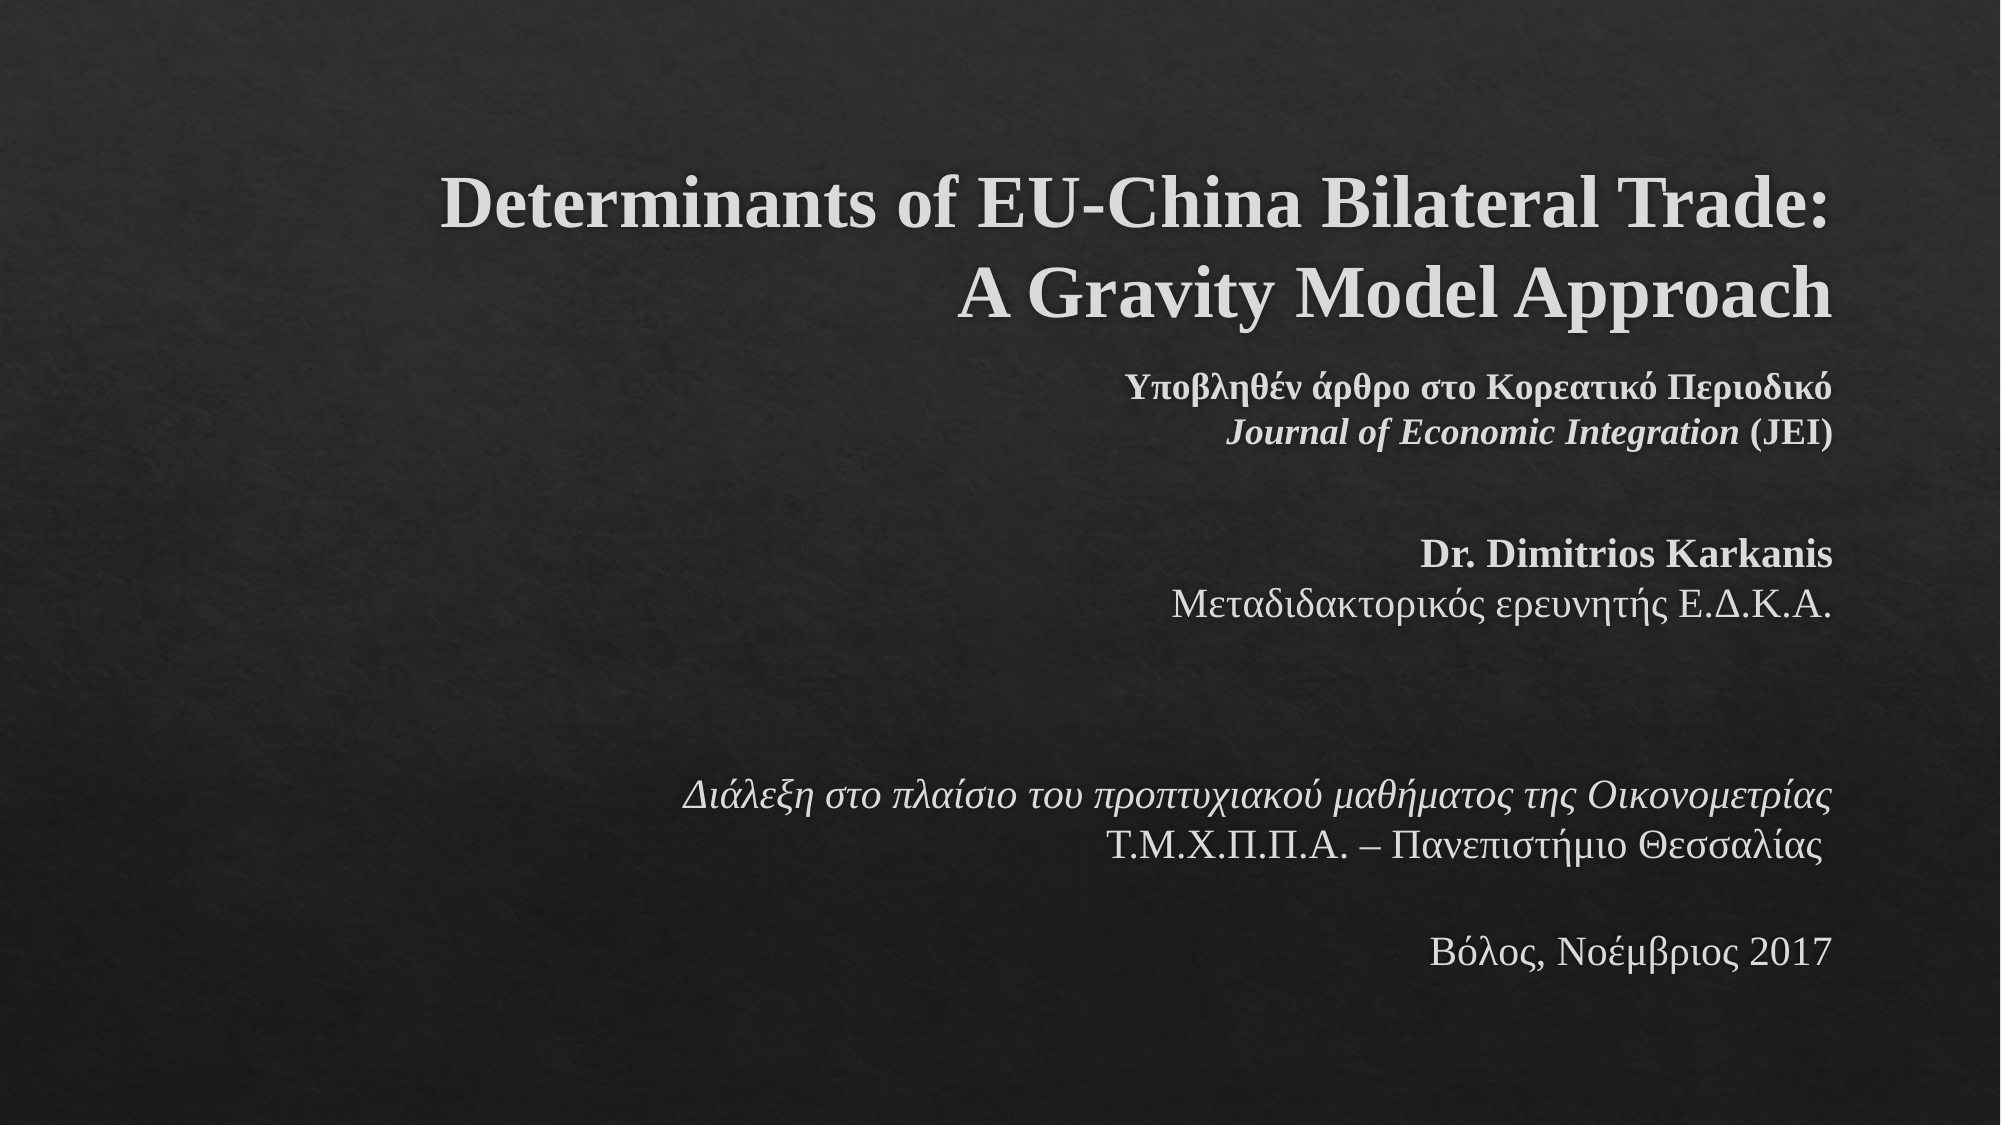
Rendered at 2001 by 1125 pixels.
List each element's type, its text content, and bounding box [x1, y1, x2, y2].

text_box Βόλος, Νοέμβριος 2017 [1226, 915, 1849, 988]
title Determinants of EU-China Bilateral Trade: A Gravity Model Approach Υποβληθέν άρθρο στο Κορεατικό Περιοδικό Journal of Economic Integration (JEI) [149, 135, 1849, 470]
list Dr. Dimitrios Karkanis Μεταδιδακτορικός ερευνητής Ε.Δ.Κ.Α. [149, 518, 1849, 668]
text_box Διάλεξη στο πλαίσιο του προπτυχιακού μαθήματος της Οικονομετρίας Τ.Μ.Χ.Π.Π.Α. – Πανεπιστήμιο Θεσσαλίας [149, 759, 1849, 896]
